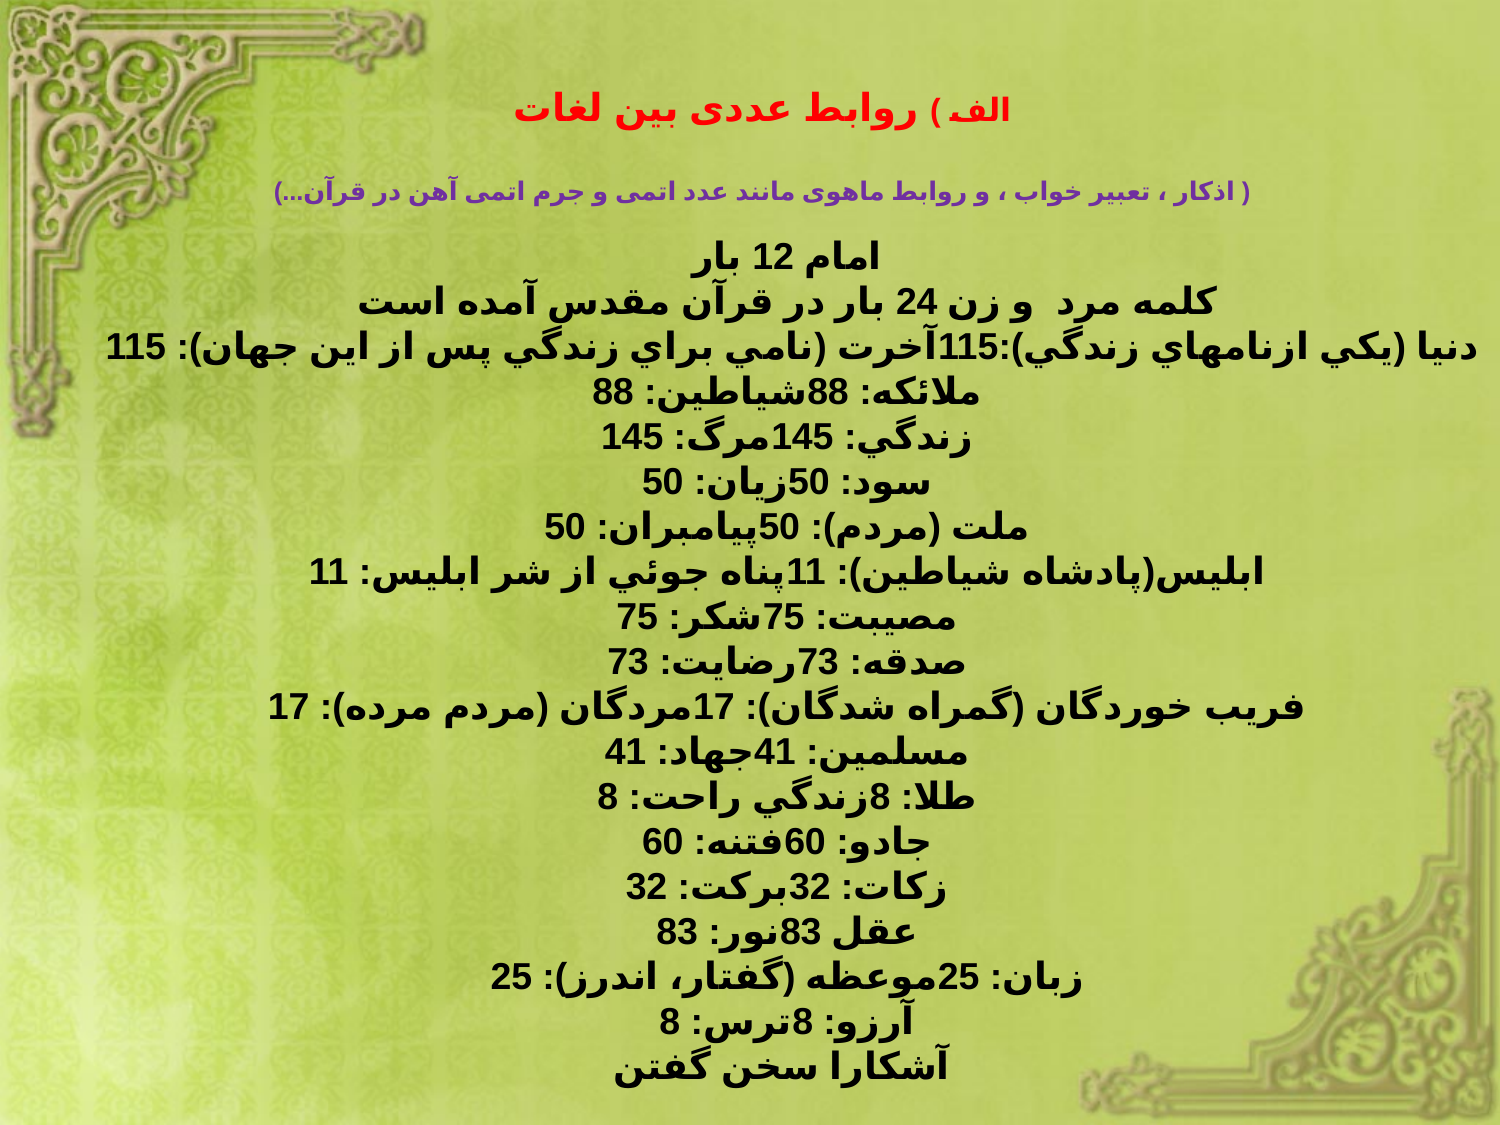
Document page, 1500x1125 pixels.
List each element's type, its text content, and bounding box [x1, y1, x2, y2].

title الف ) روابط عددی بین لغات ( اذکار ، تعبیر خواب ، و روابط ماهوی مانند عدد اتمی و جرم اتمی آهن در قرآن...) [49, 74, 1476, 214]
text_box امام 12 بار کلمه مرد و زن 24 بار در قرآن مقدس آمده است دنيا (يکي ازنامهاي زندگي):115آخرت (نامي براي زندگي پس از اين جهان): 115 ملائکه: 88شياطين: 88 زندگي: 145مرگ: 145 سود: 50زيان: 50 ملت (مردم): 50پيامبران: 50 ابليس(پادشاه شياطين): 11پناه جوئي از شر ابليس: 11 مصيبت: 75شکر: 75 صدقه: 73رضايت: 73 فريب خوردگان (گمراه شدگان): 17مردگان (مردم مرده): 17 مسلمين: 41جهاد: 41 طلا: 8زندگي راحت: 8 جادو: 60فتنه: 60 زکات: 32برکت: 32 عقل 83نور: 83 زبان: 25موعظه (گفتار، اندرز): 25 آرزو: 8ترس: 8 آشکارا سخن گفتن [80, 224, 1494, 1095]
picture [0, 0, 1500, 1125]
